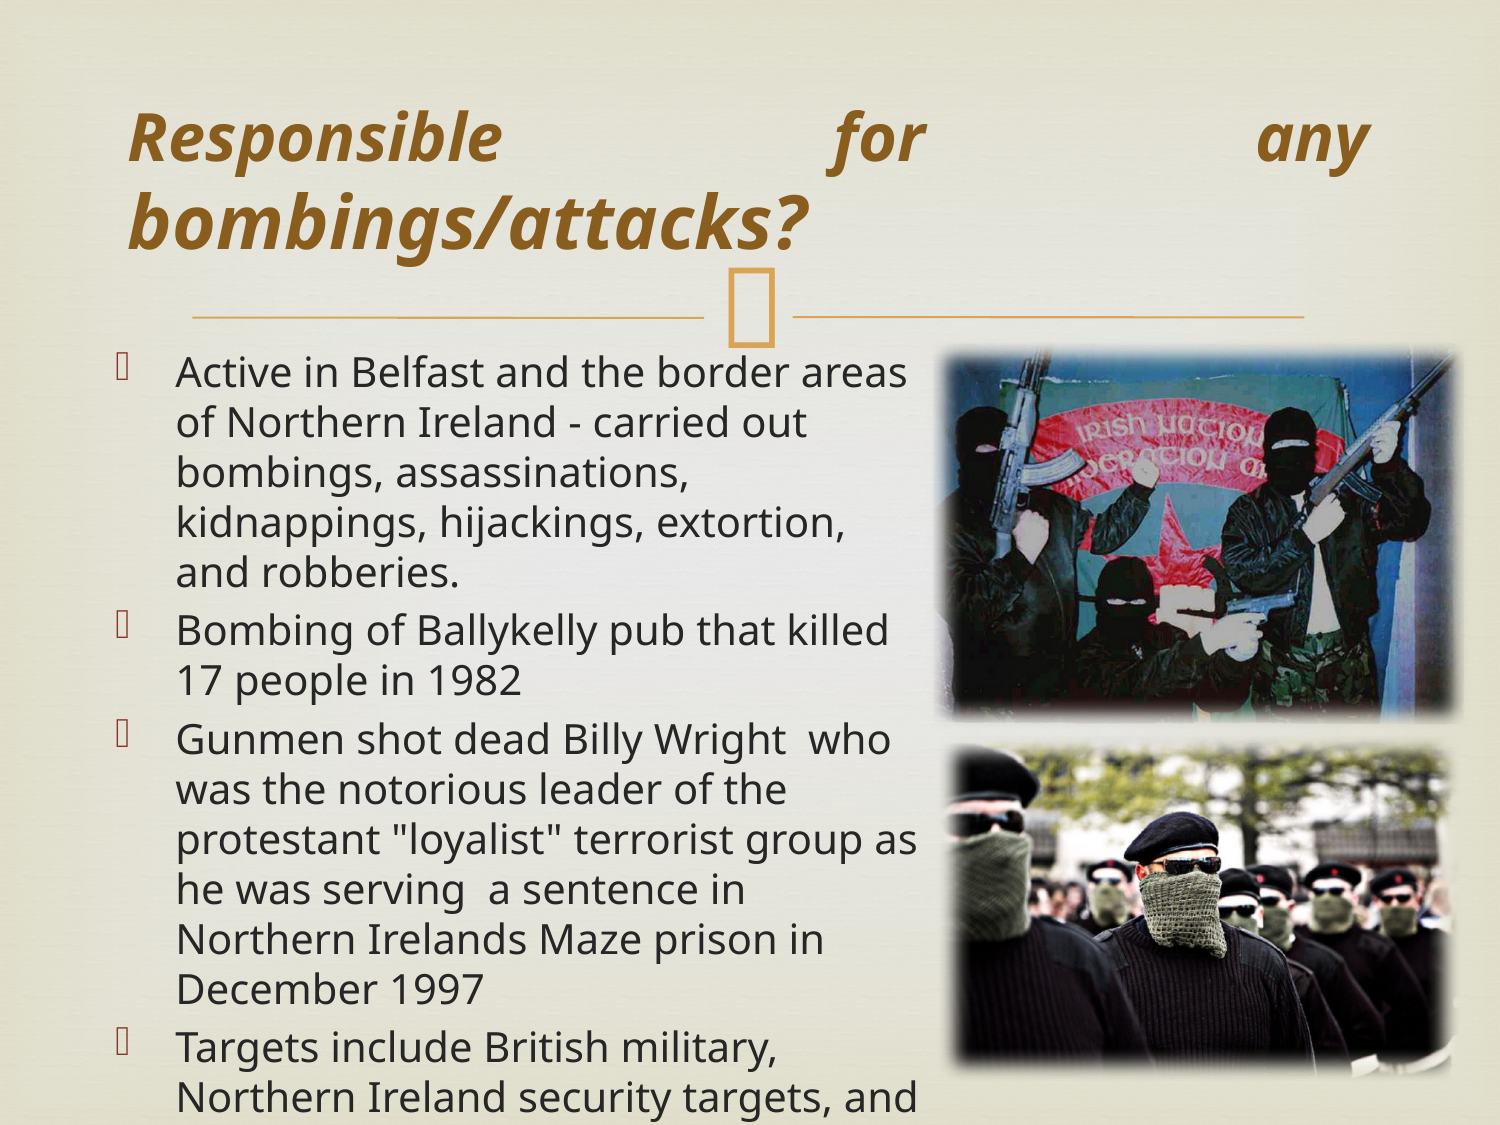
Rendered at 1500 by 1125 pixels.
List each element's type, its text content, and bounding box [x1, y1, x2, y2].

list Active in Belfast and the border areas of Northern Ireland - carried out bombings, assassinations, kidnappings, hijackings, extortion, and robberies. Bombing of Ballykelly pub that killed 17 people in 1982 Gunmen shot dead Billy Wright who was the notorious leader of the protestant "loyalist" terrorist group as he was serving a sentence in Northern Irelands Maze prison in December 1997 Targets include British military, Northern Ireland security targets, and loyalist paramilitary groups [100, 338, 930, 865]
picture [936, 733, 1462, 1083]
picture [926, 337, 1472, 732]
title Responsible for any bombings/attacks? [112, 93, 1386, 267]
